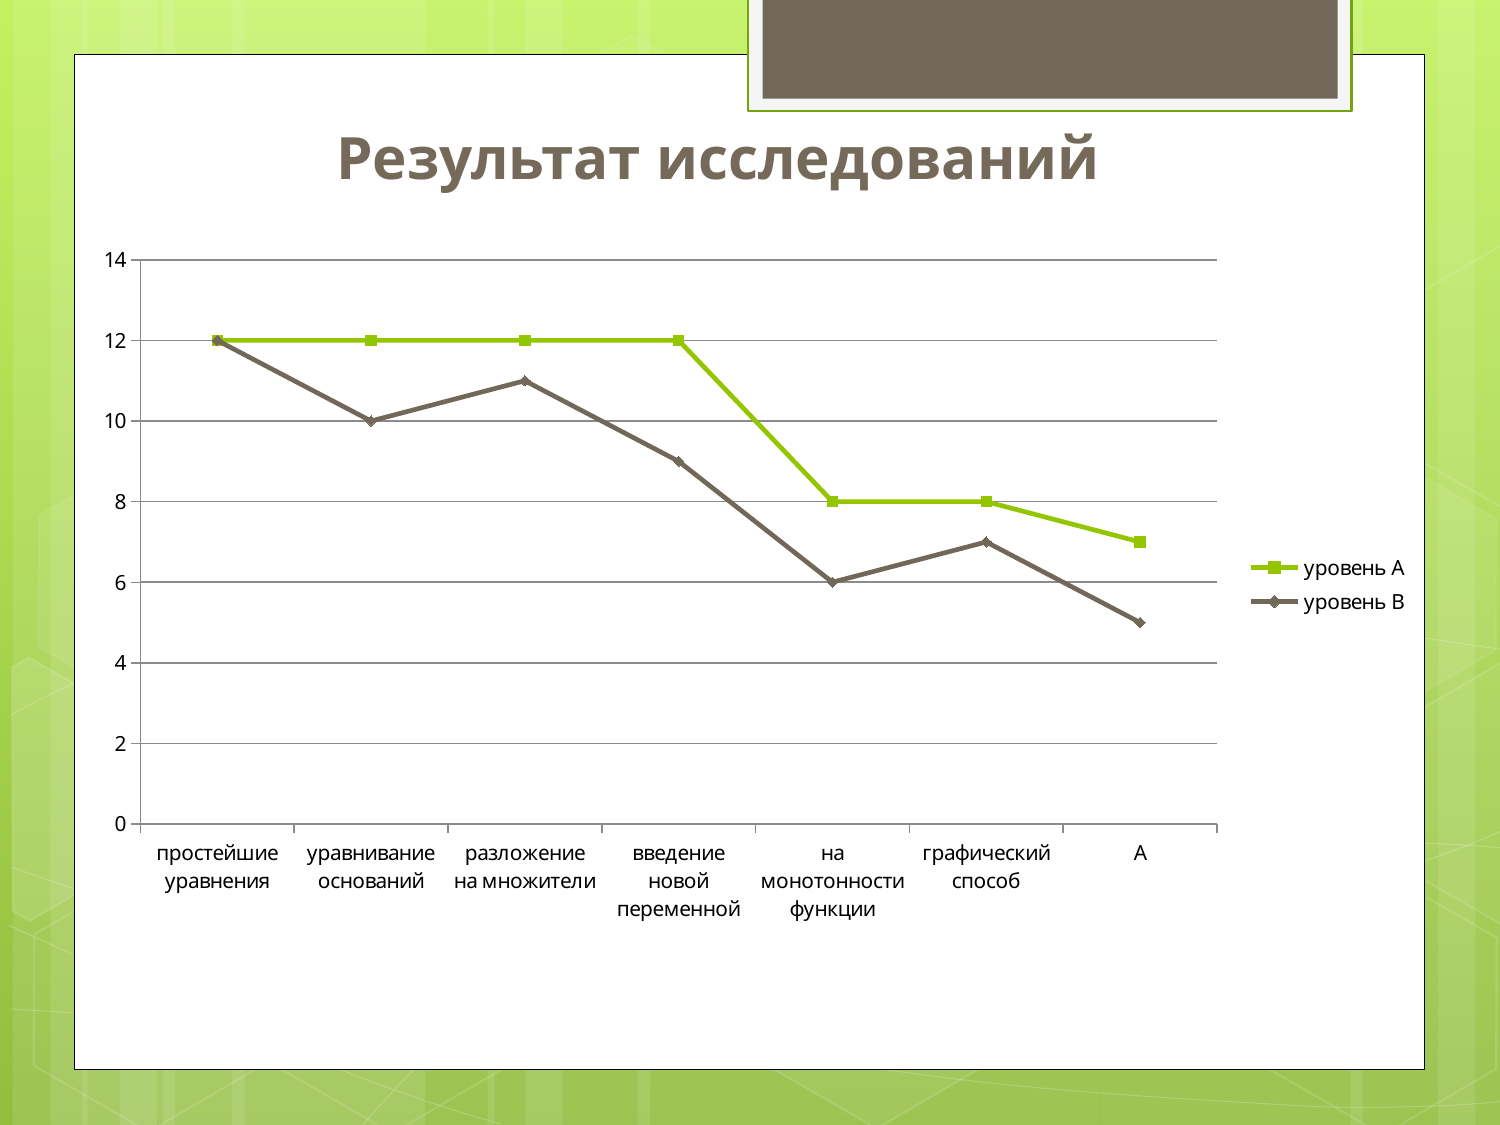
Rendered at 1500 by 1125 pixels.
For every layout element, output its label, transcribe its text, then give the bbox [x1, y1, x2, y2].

text_box Результат исследований [320, 113, 1115, 199]
chart [76, 231, 1424, 938]
